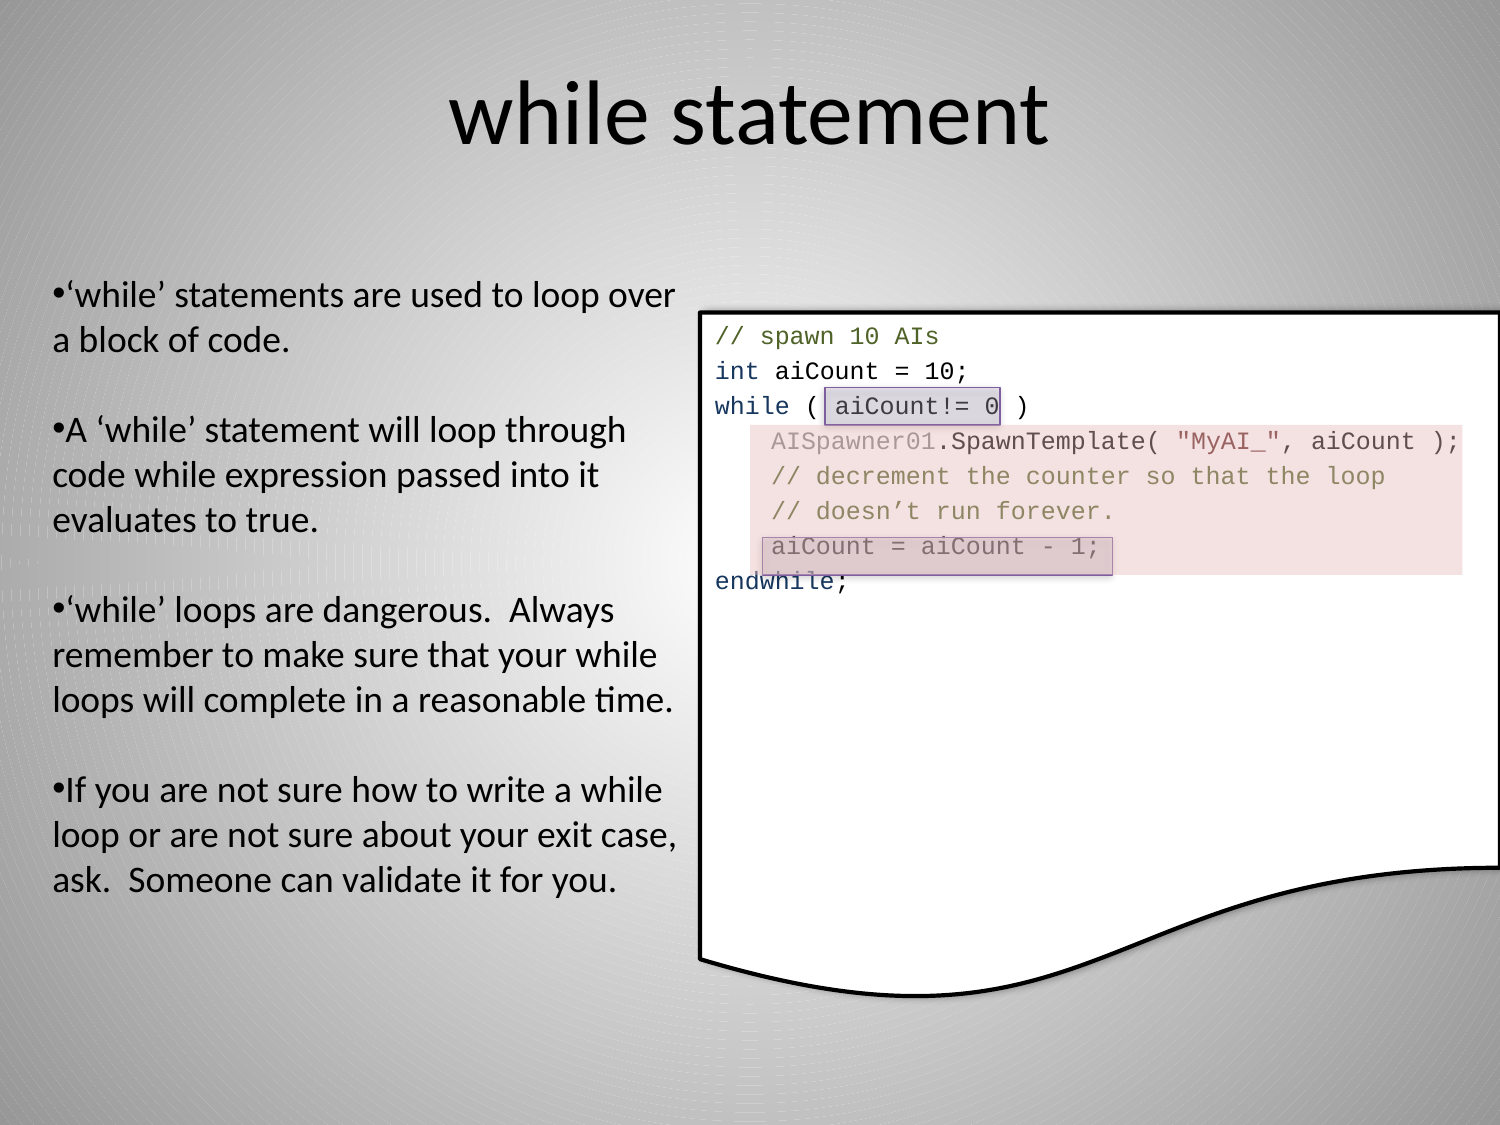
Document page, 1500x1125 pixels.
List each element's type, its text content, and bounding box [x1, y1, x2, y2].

text_box [748, 423, 1465, 577]
text_box while statement [74, 45, 1425, 233]
text_box // spawn 10 AIs int aiCount = 10; while ( aiCount!= 0 ) AISpawner01.SpawnTemplate( "MyAI_", aiCount ); // decrement the counter so that the loop // doesn’t run forever. aiCount = aiCount - 1; endwhile; [697, 310, 1500, 999]
text_box [824, 387, 1001, 423]
text_box ‘while’ statements are used to loop over a block of code. A ‘while’ statement will loop through code while expression passed into it evaluates to true. ‘while’ loops are dangerous. Always remember to make sure that your while loops will complete in a reasonable time. If you are not sure how to write a while loop or are not sure about your exit case, ask. Someone can validate it for you. [37, 262, 700, 908]
